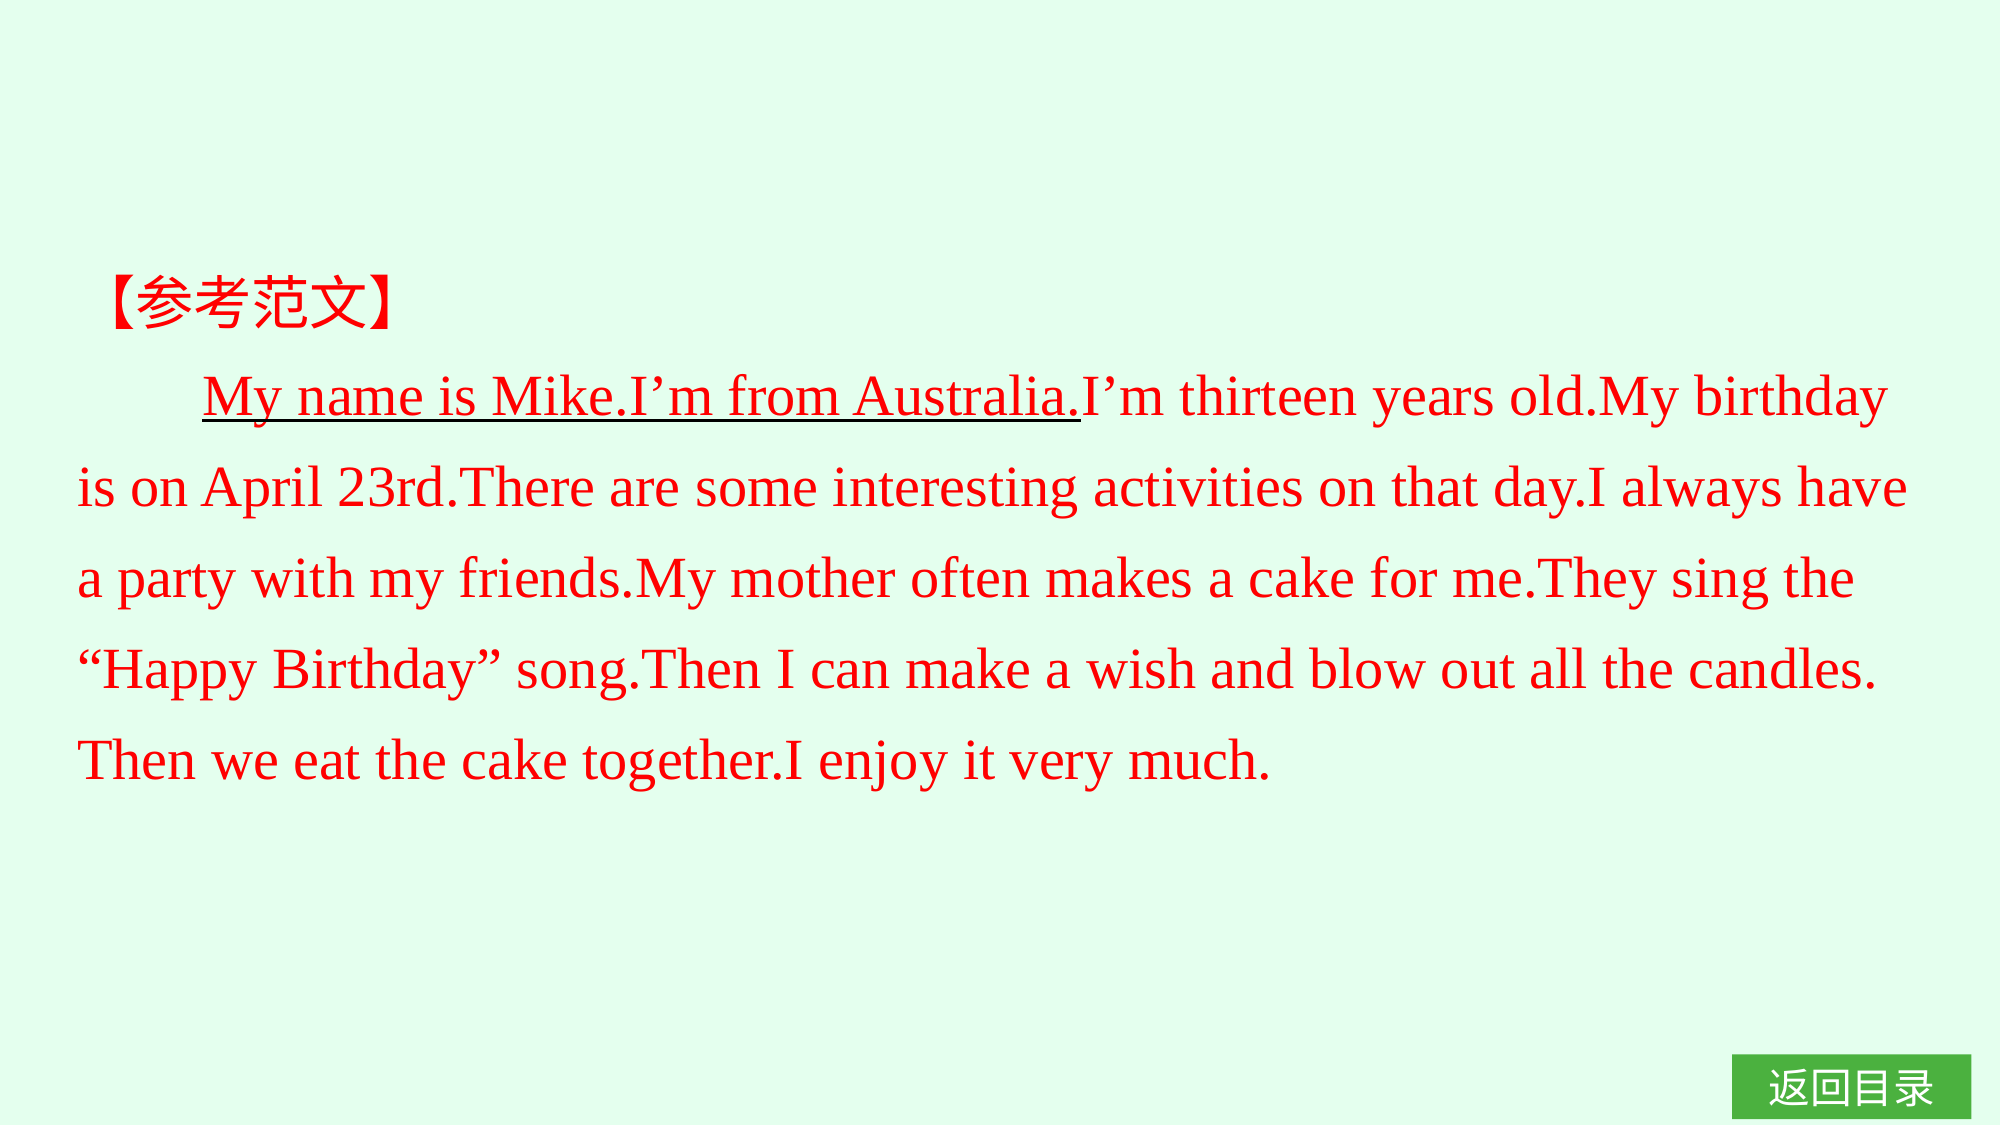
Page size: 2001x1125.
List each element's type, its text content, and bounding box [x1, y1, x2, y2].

text_box 【参考范文】 My name is Mike.I’m from Australia.I’m thirteen years old.My birthday is on April 23rd.There are some interesting activities on that day.I always have a party with my friends.My mother often makes a cake for me.They sing the “Happy Birthday” song.Then I can make a wish and blow out all the candles. Then we eat the cake together.I enjoy it very much. [62, 237, 1938, 799]
